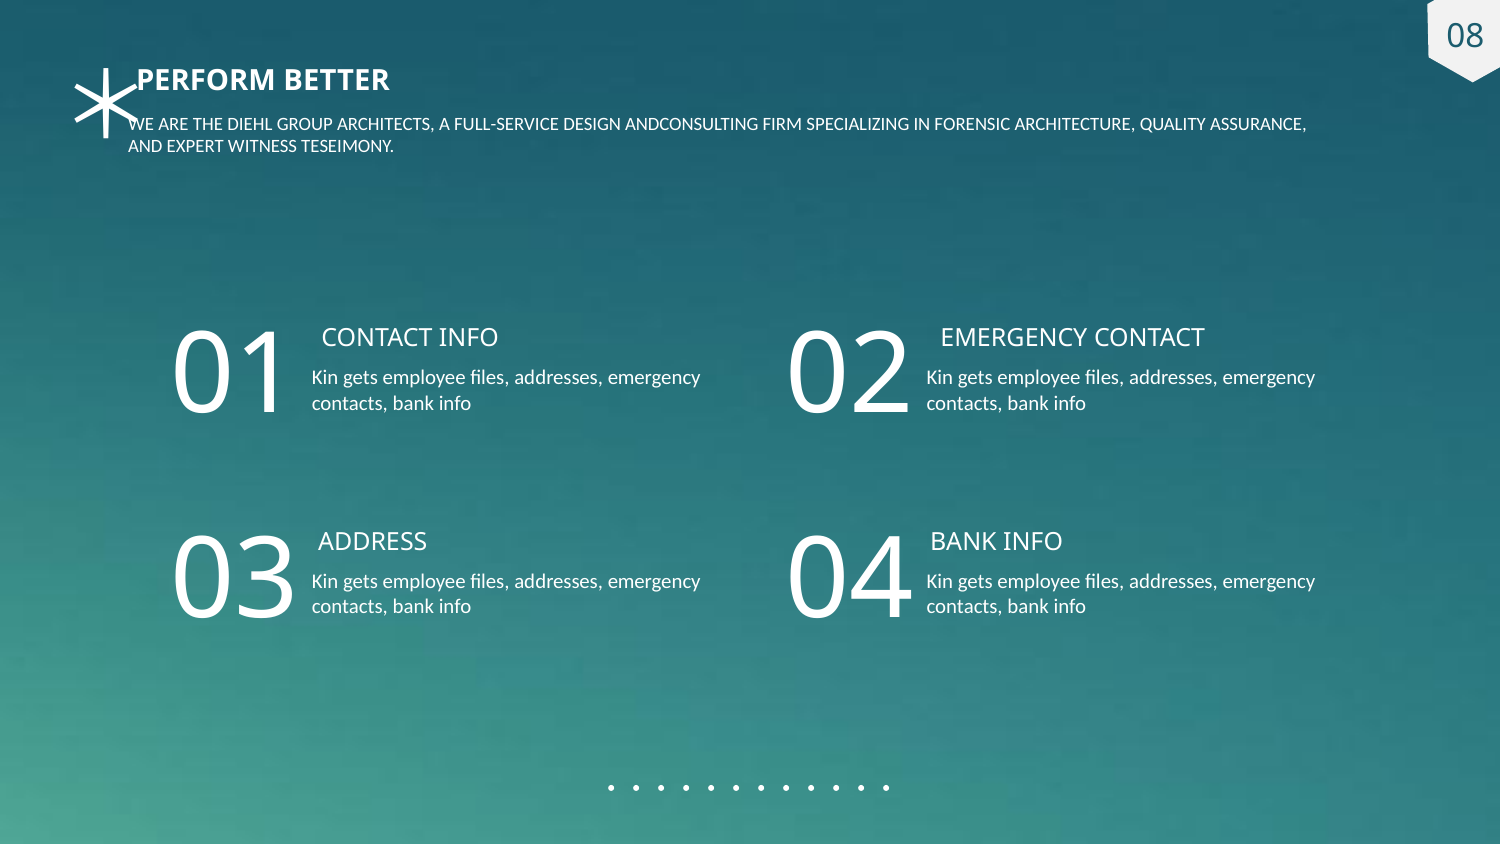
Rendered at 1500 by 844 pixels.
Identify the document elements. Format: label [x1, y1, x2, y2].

text_box [608, 784, 890, 792]
text_box [152, 292, 730, 445]
text_box [767, 292, 1345, 445]
text_box [767, 496, 1345, 649]
picture [0, 0, 1500, 844]
text_box [152, 496, 730, 649]
text_box [12, 38, 413, 166]
